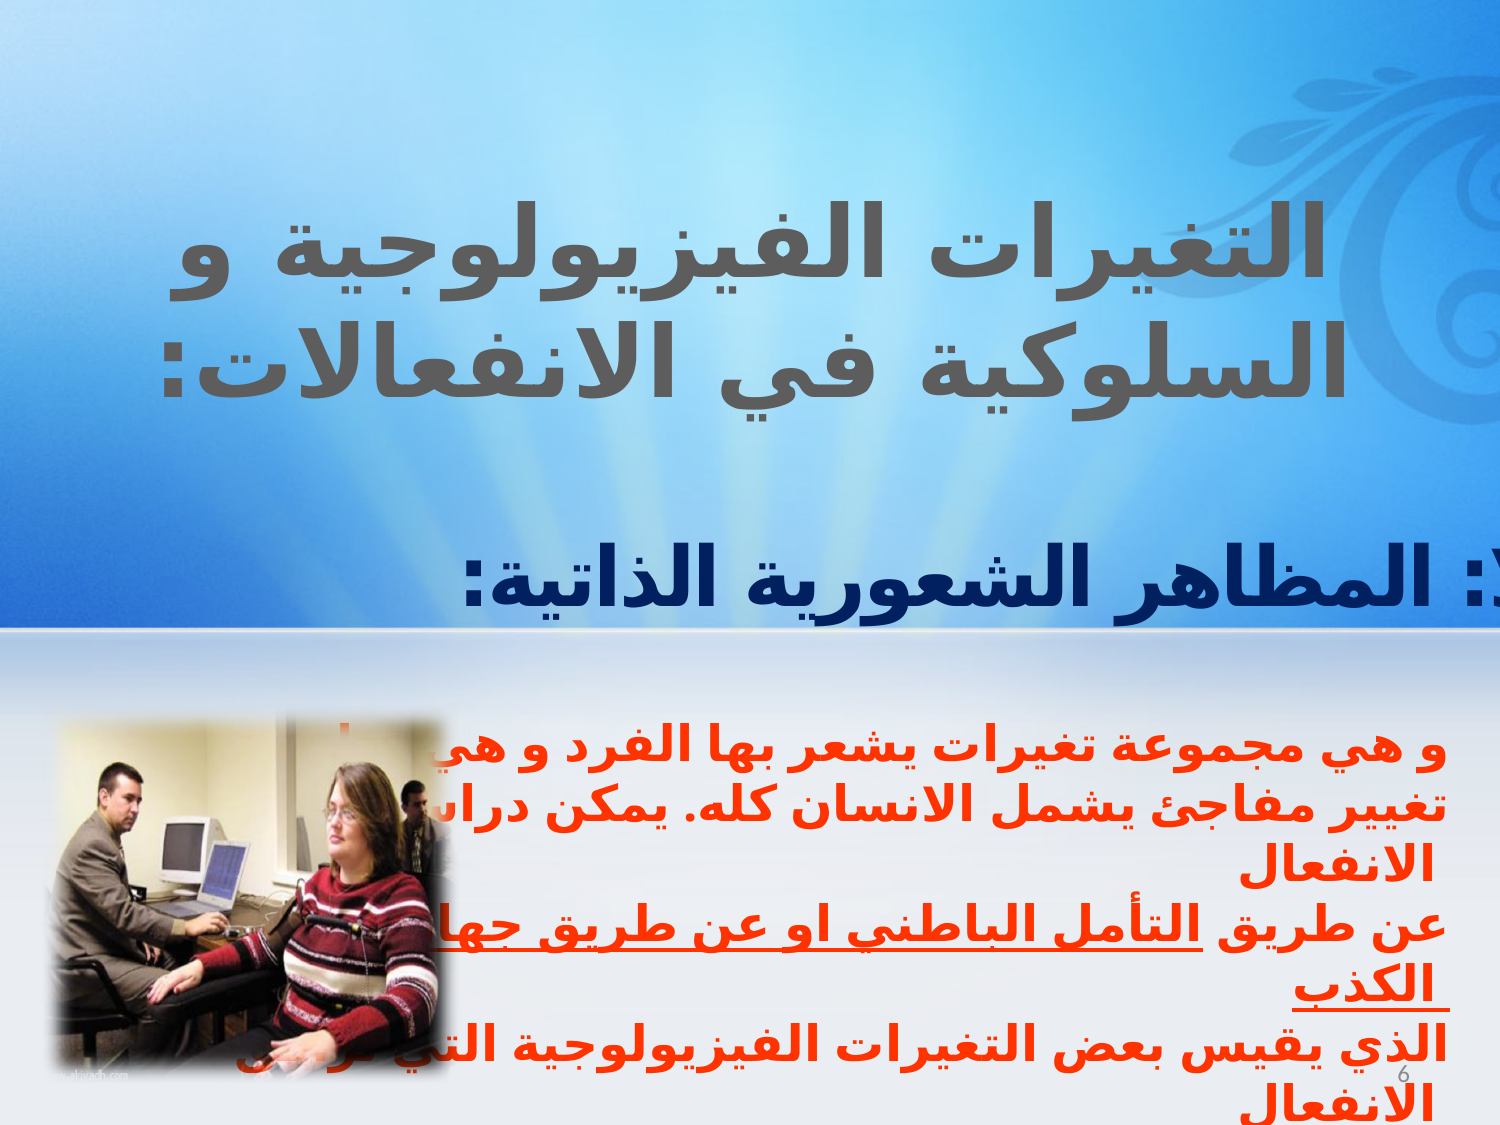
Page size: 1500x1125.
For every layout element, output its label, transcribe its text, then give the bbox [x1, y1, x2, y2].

text_box و هي مجموعة تغيرات يشعر بها الفرد و هي عبارة عن تغيير مفاجئ يشمل الانسان كله. يمكن دراسة هذا الانفعال عن طريق التأمل الباطني او عن طريق جهاز كاشف الكذب الذي يقيس بعض التغيرات الفيزيولوجية التي ترافق الانفعال كسرعة نبضات القلب. يتم معرفة درجة الانفعال عن طريق تسجيل تذبذب المؤشر الذي يسجل مرور التيار الكهربائي. [123, 704, 1465, 1125]
text_box أولا: المظاهر الشعورية الذاتية: [442, 515, 1500, 631]
picture [0, 0, 1500, 1125]
title التغيرات الفيزيولوجية و السلوكية في الانفعالات: [41, 267, 1467, 447]
